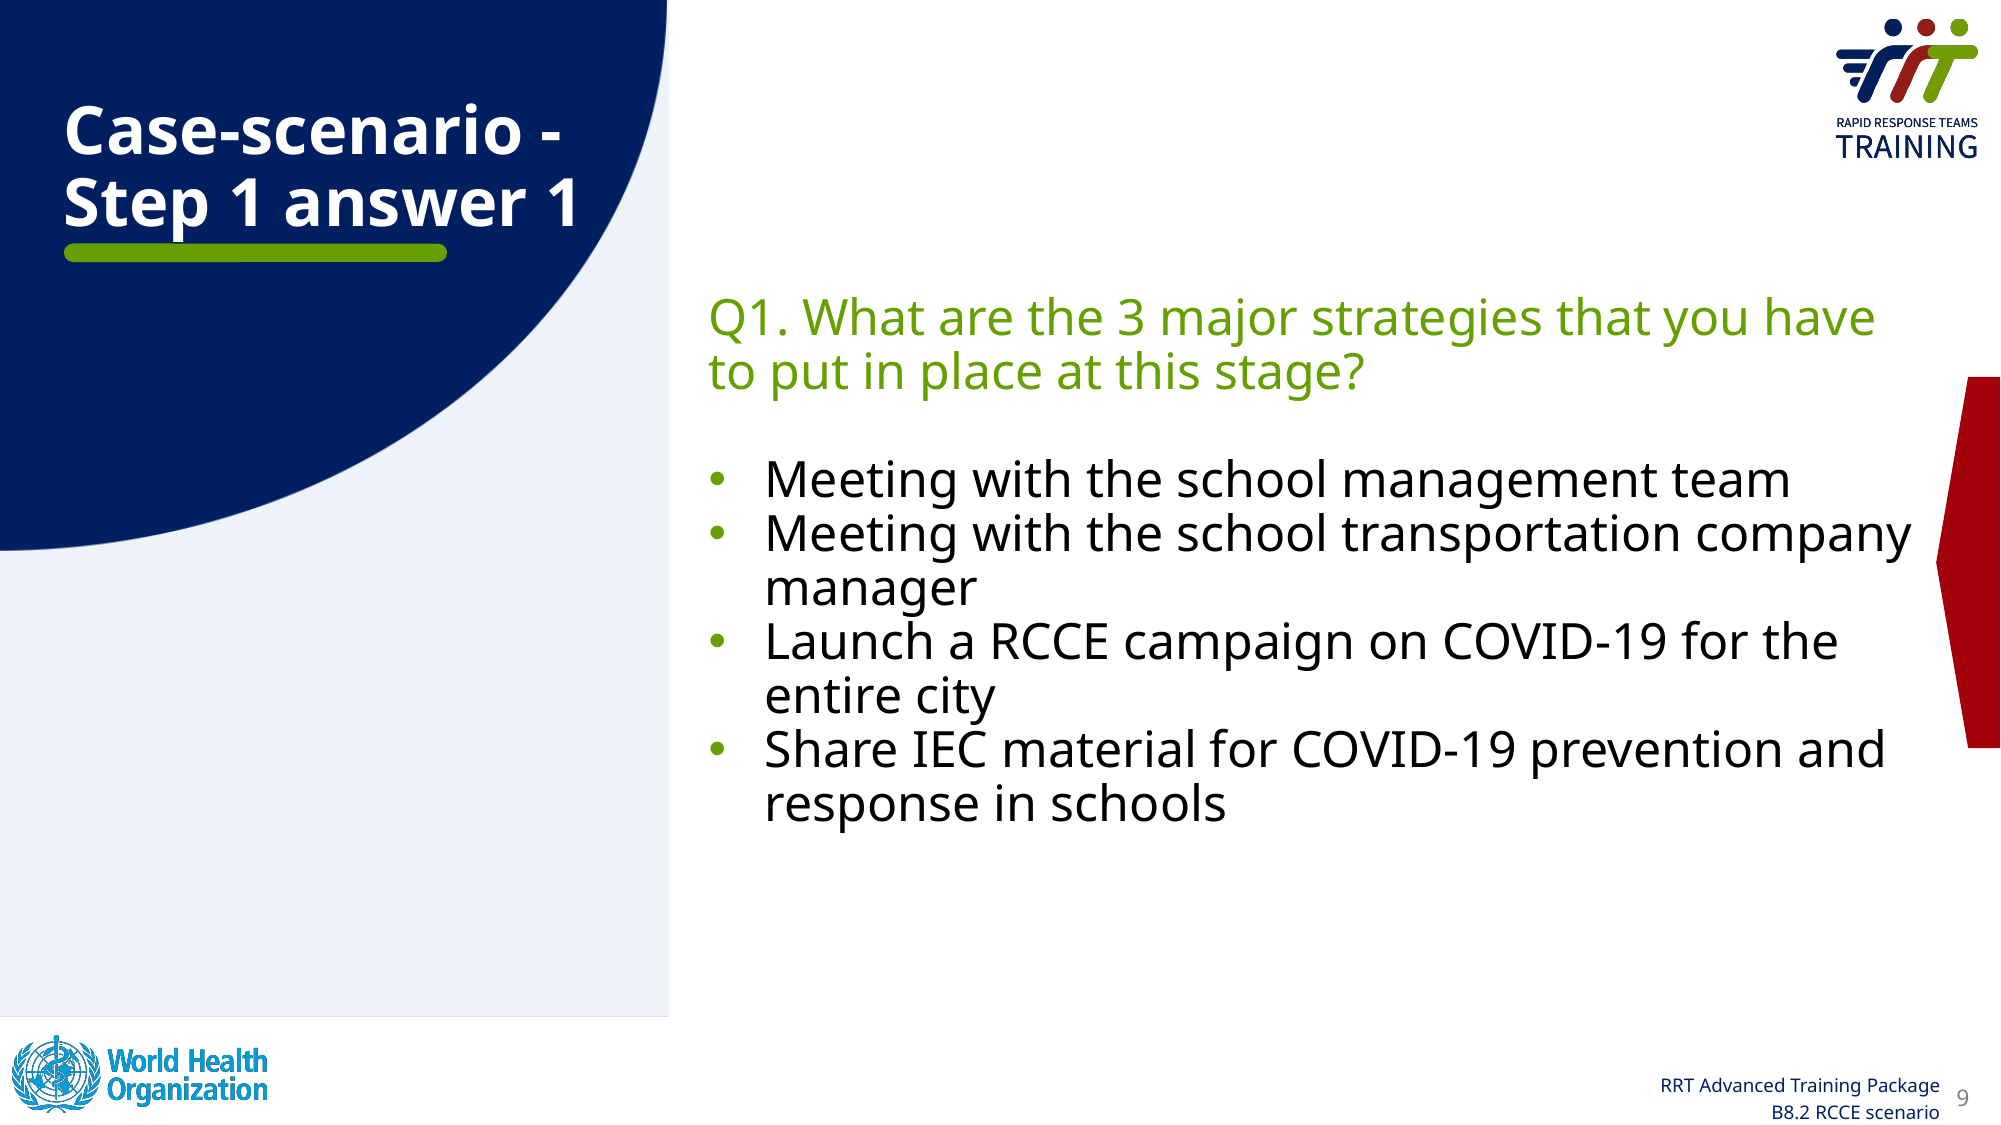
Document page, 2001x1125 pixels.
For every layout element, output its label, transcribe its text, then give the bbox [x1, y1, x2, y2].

picture [50, 1108, 62, 1113]
picture [22, 1062, 26, 1077]
picture [71, 1053, 90, 1091]
picture [59, 1035, 267, 1113]
list Q1. What are the 3 major strategies that you have to put in place at this stage? Meeting with the school management team Meeting with the school transportation company manager Launch a RCCE campaign on COVID-19 for the entire city Share IEC material for COVID-19 prevention and response in schools [700, 234, 1937, 891]
picture [30, 1083, 37, 1091]
picture [0, 0, 669, 1018]
picture [36, 1088, 78, 1105]
text_box Case-scenario - Step 1 answer 1 [63, 103, 600, 242]
picture [40, 1062, 47, 1070]
picture [1835, 19, 1978, 167]
picture [12, 1083, 48, 1113]
picture [46, 1056, 54, 1062]
picture [24, 1054, 36, 1087]
picture [12, 1035, 54, 1068]
picture [34, 1054, 43, 1078]
